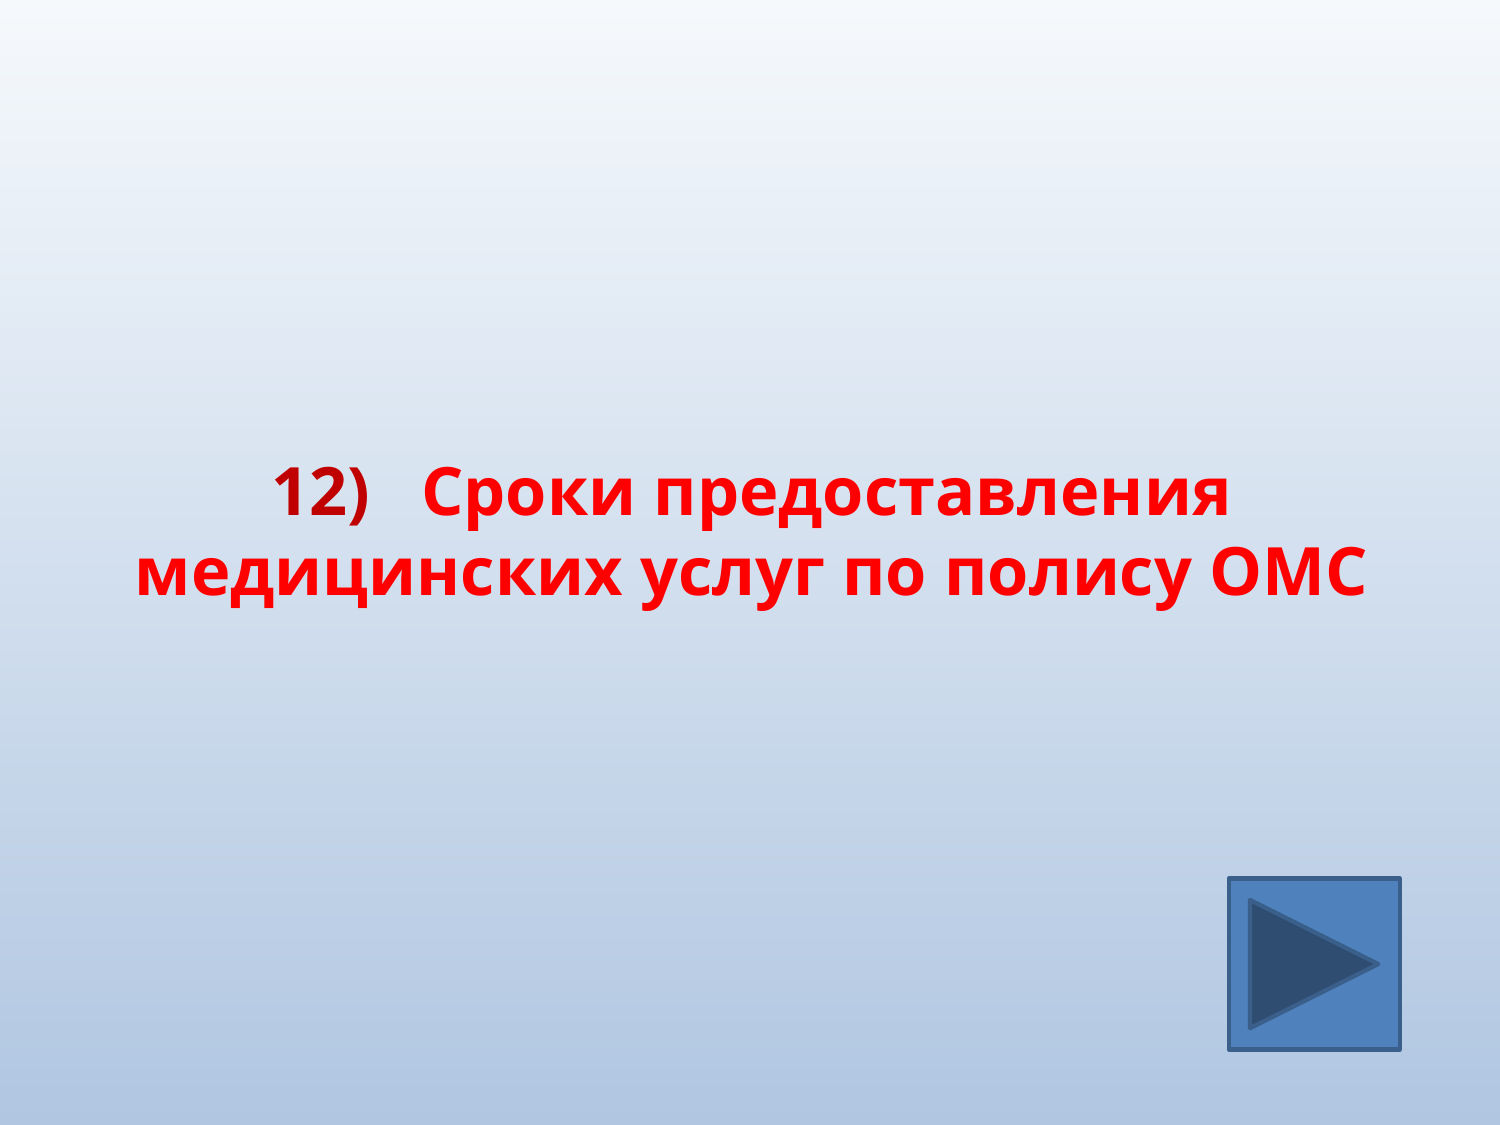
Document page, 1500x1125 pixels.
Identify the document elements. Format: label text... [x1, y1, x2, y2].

list 12) Сроки предоставления медицинских услуг по полису ОМС [76, 254, 1427, 998]
text_box [1227, 876, 1402, 1052]
